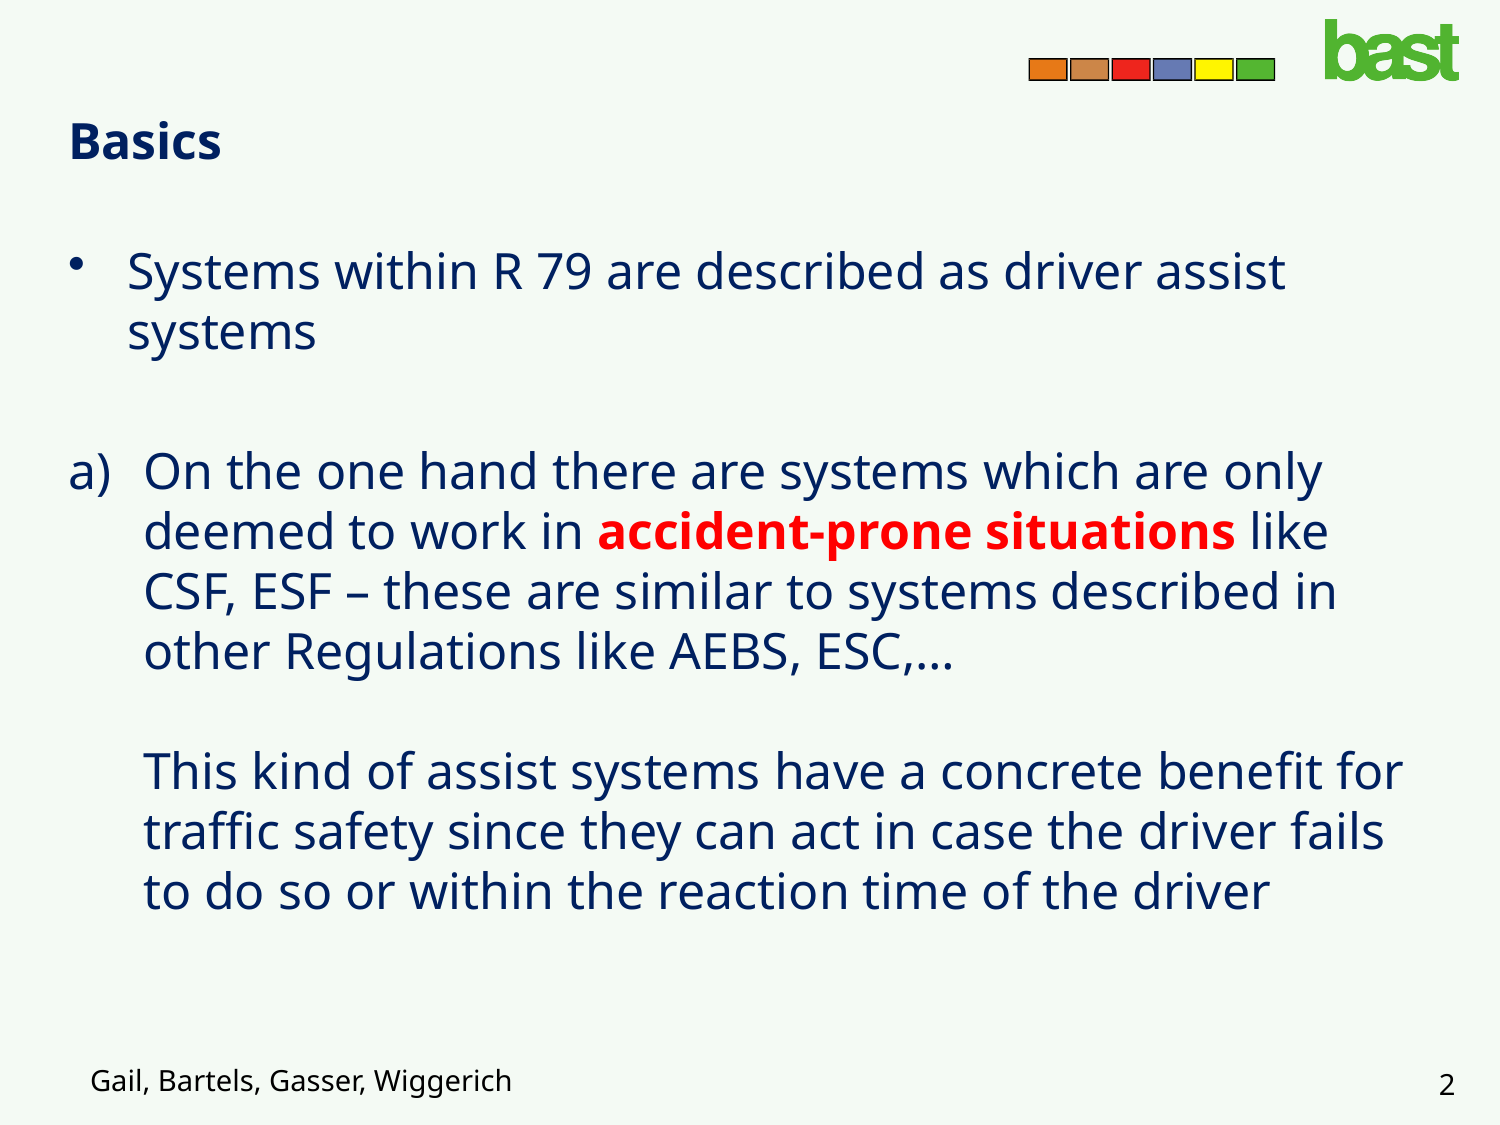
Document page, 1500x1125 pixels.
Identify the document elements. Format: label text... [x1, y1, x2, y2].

footer Gail, Bartels, Gasser, Wiggerich [74, 1054, 727, 1125]
text_box [53, 0, 1500, 89]
list Basics Systems within R 79 are described as driver assist systems On the one hand there are systems which are only deemed to work in accident-prone situations like CSF, ESF – these are similar to systems described in other Regulations like AEBS, ESC,… This kind of assist systems have a concrete benefit for traffic safety since they can act in case the driver fails to do so or within the reaction time of the driver [52, 101, 1449, 1004]
slide_number 2 [1120, 1058, 1471, 1125]
